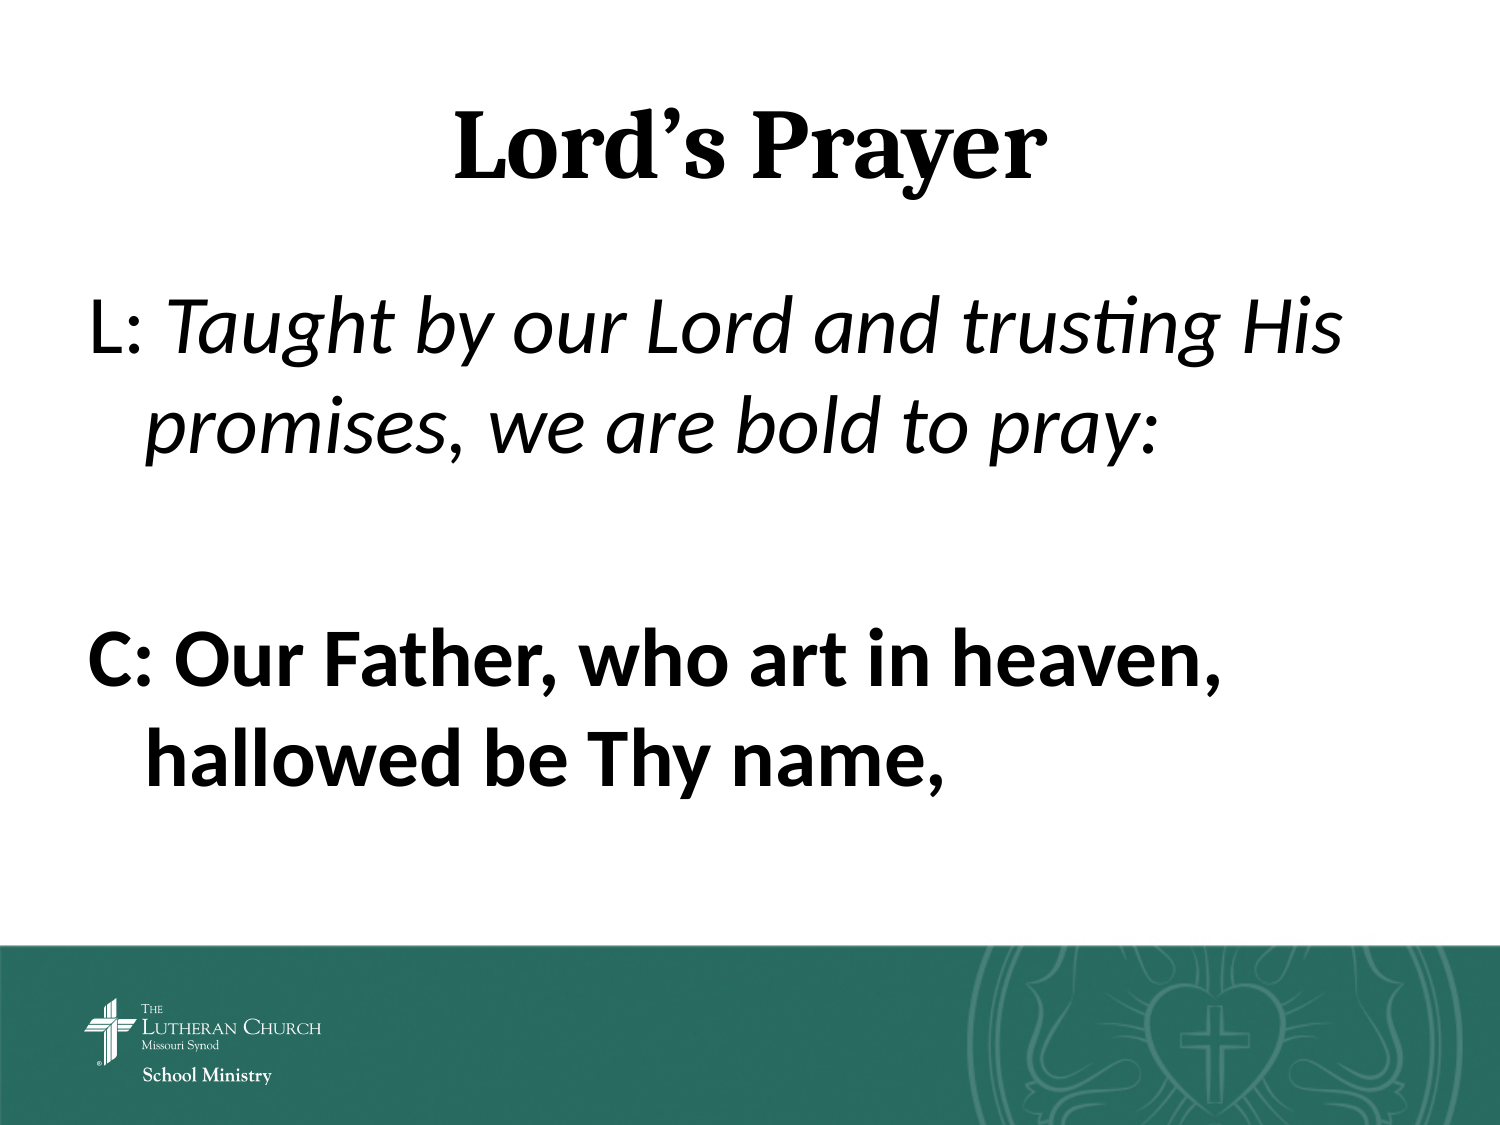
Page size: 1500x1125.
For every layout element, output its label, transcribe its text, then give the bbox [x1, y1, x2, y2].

list L: Taught by our Lord and trusting His promises, we are bold to pray: C: Our Father, who art in heaven, hallowed be Thy name, [73, 262, 1428, 975]
picture [0, 0, 1500, 1125]
title Lord’s Prayer [73, 45, 1428, 233]
